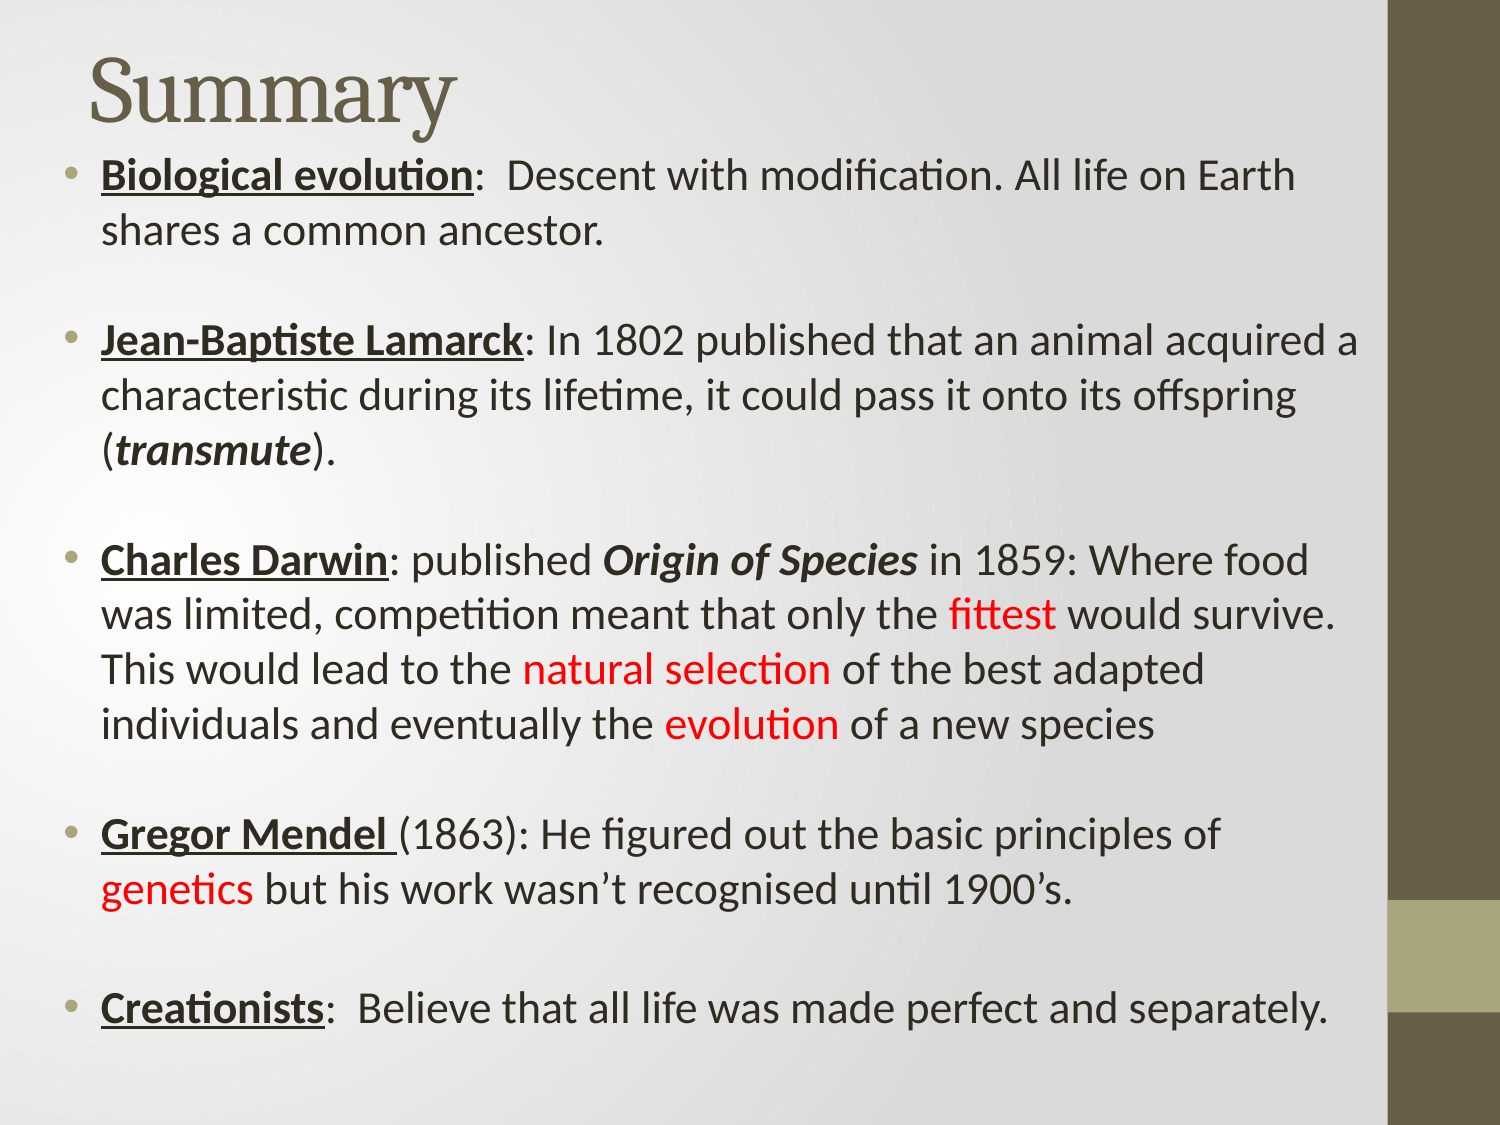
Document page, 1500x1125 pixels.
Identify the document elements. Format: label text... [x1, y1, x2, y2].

list Biological evolution: Descent with modification. All life on Earth shares a common ancestor. Jean-Baptiste Lamarck: In 1802 published that an animal acquired a characteristic during its lifetime, it could pass it onto its offspring (transmute). Charles Darwin: published Origin of Species in 1859: Where food was limited, competition meant that only the fittest would survive. This would lead to the natural selection of the best adapted individuals and eventually the evolution of a new species Gregor Mendel (1863): He figured out the basic principles of genetics but his work wasn’t recognised until 1900’s. Creationists: Believe that all life was made perfect and separately. [29, 137, 1388, 1106]
title Summary [75, 19, 1325, 137]
